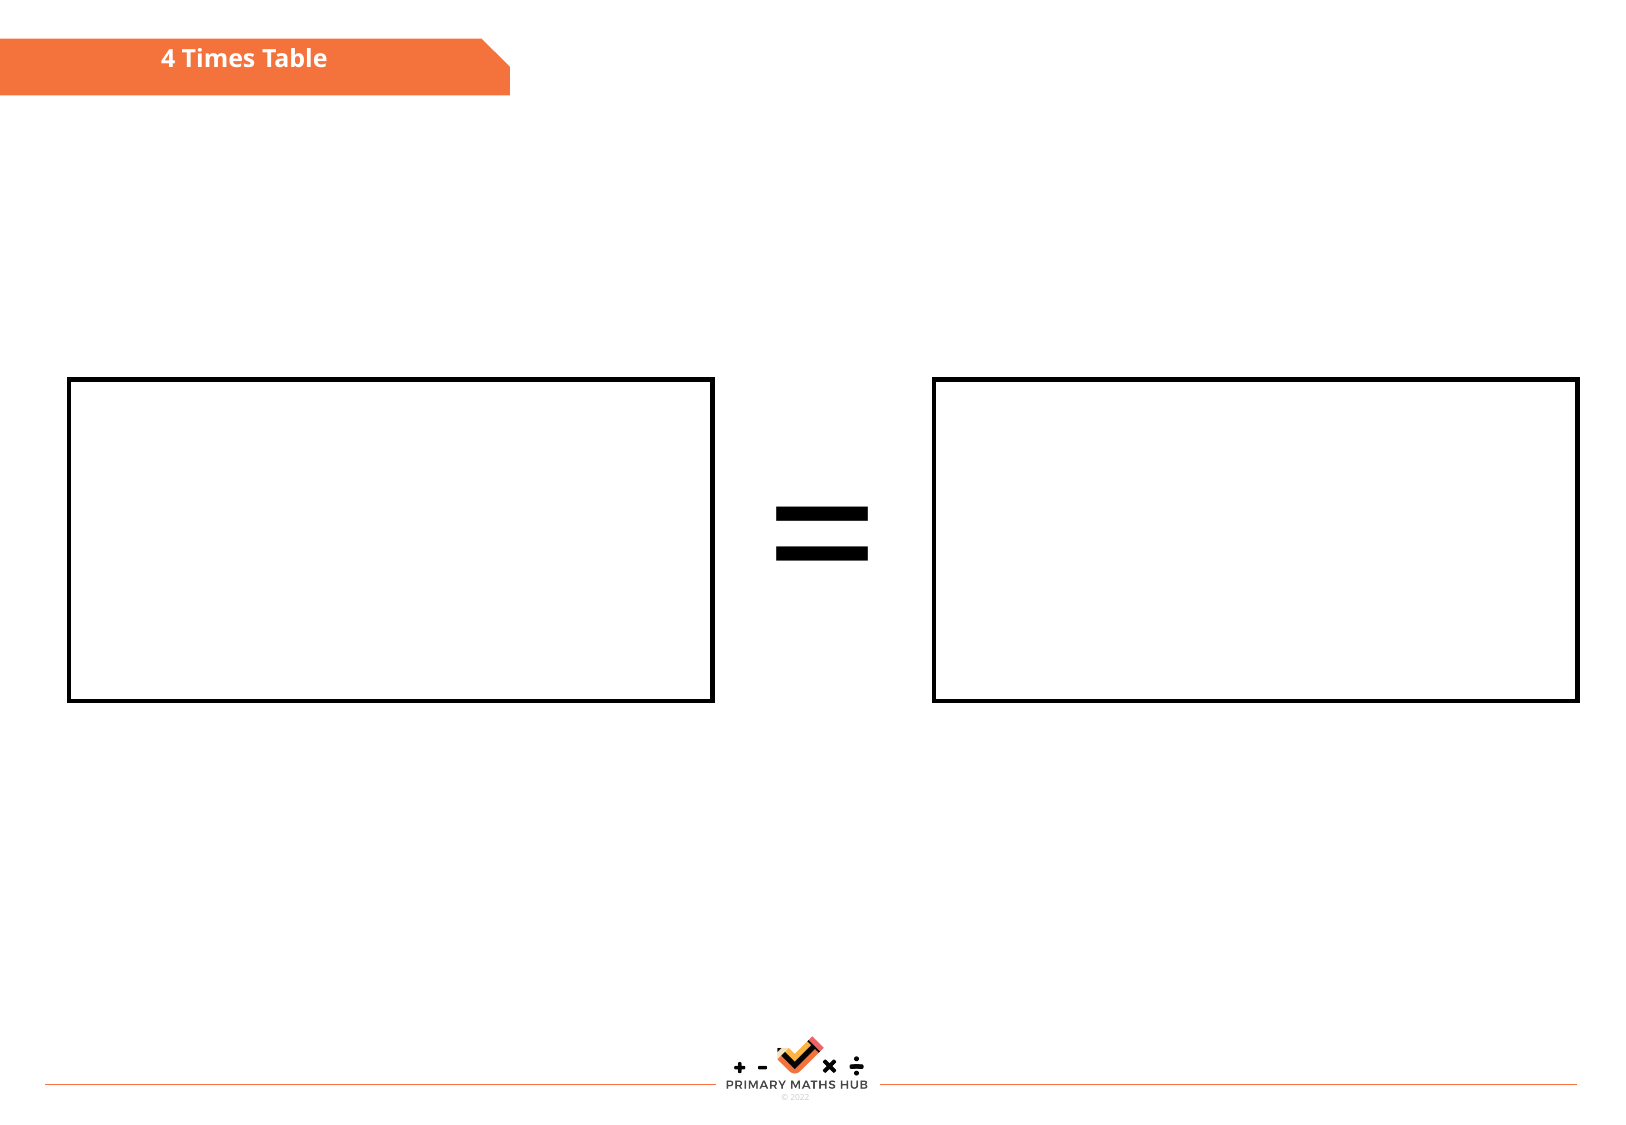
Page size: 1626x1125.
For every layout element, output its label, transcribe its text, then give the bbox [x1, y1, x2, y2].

text_box = [751, 397, 896, 653]
text_box © 2022 [720, 1084, 870, 1110]
text_box 4 Times Table [0, 37, 511, 97]
text_box [933, 378, 1578, 702]
text_box [68, 378, 713, 702]
picture [722, 1034, 872, 1094]
